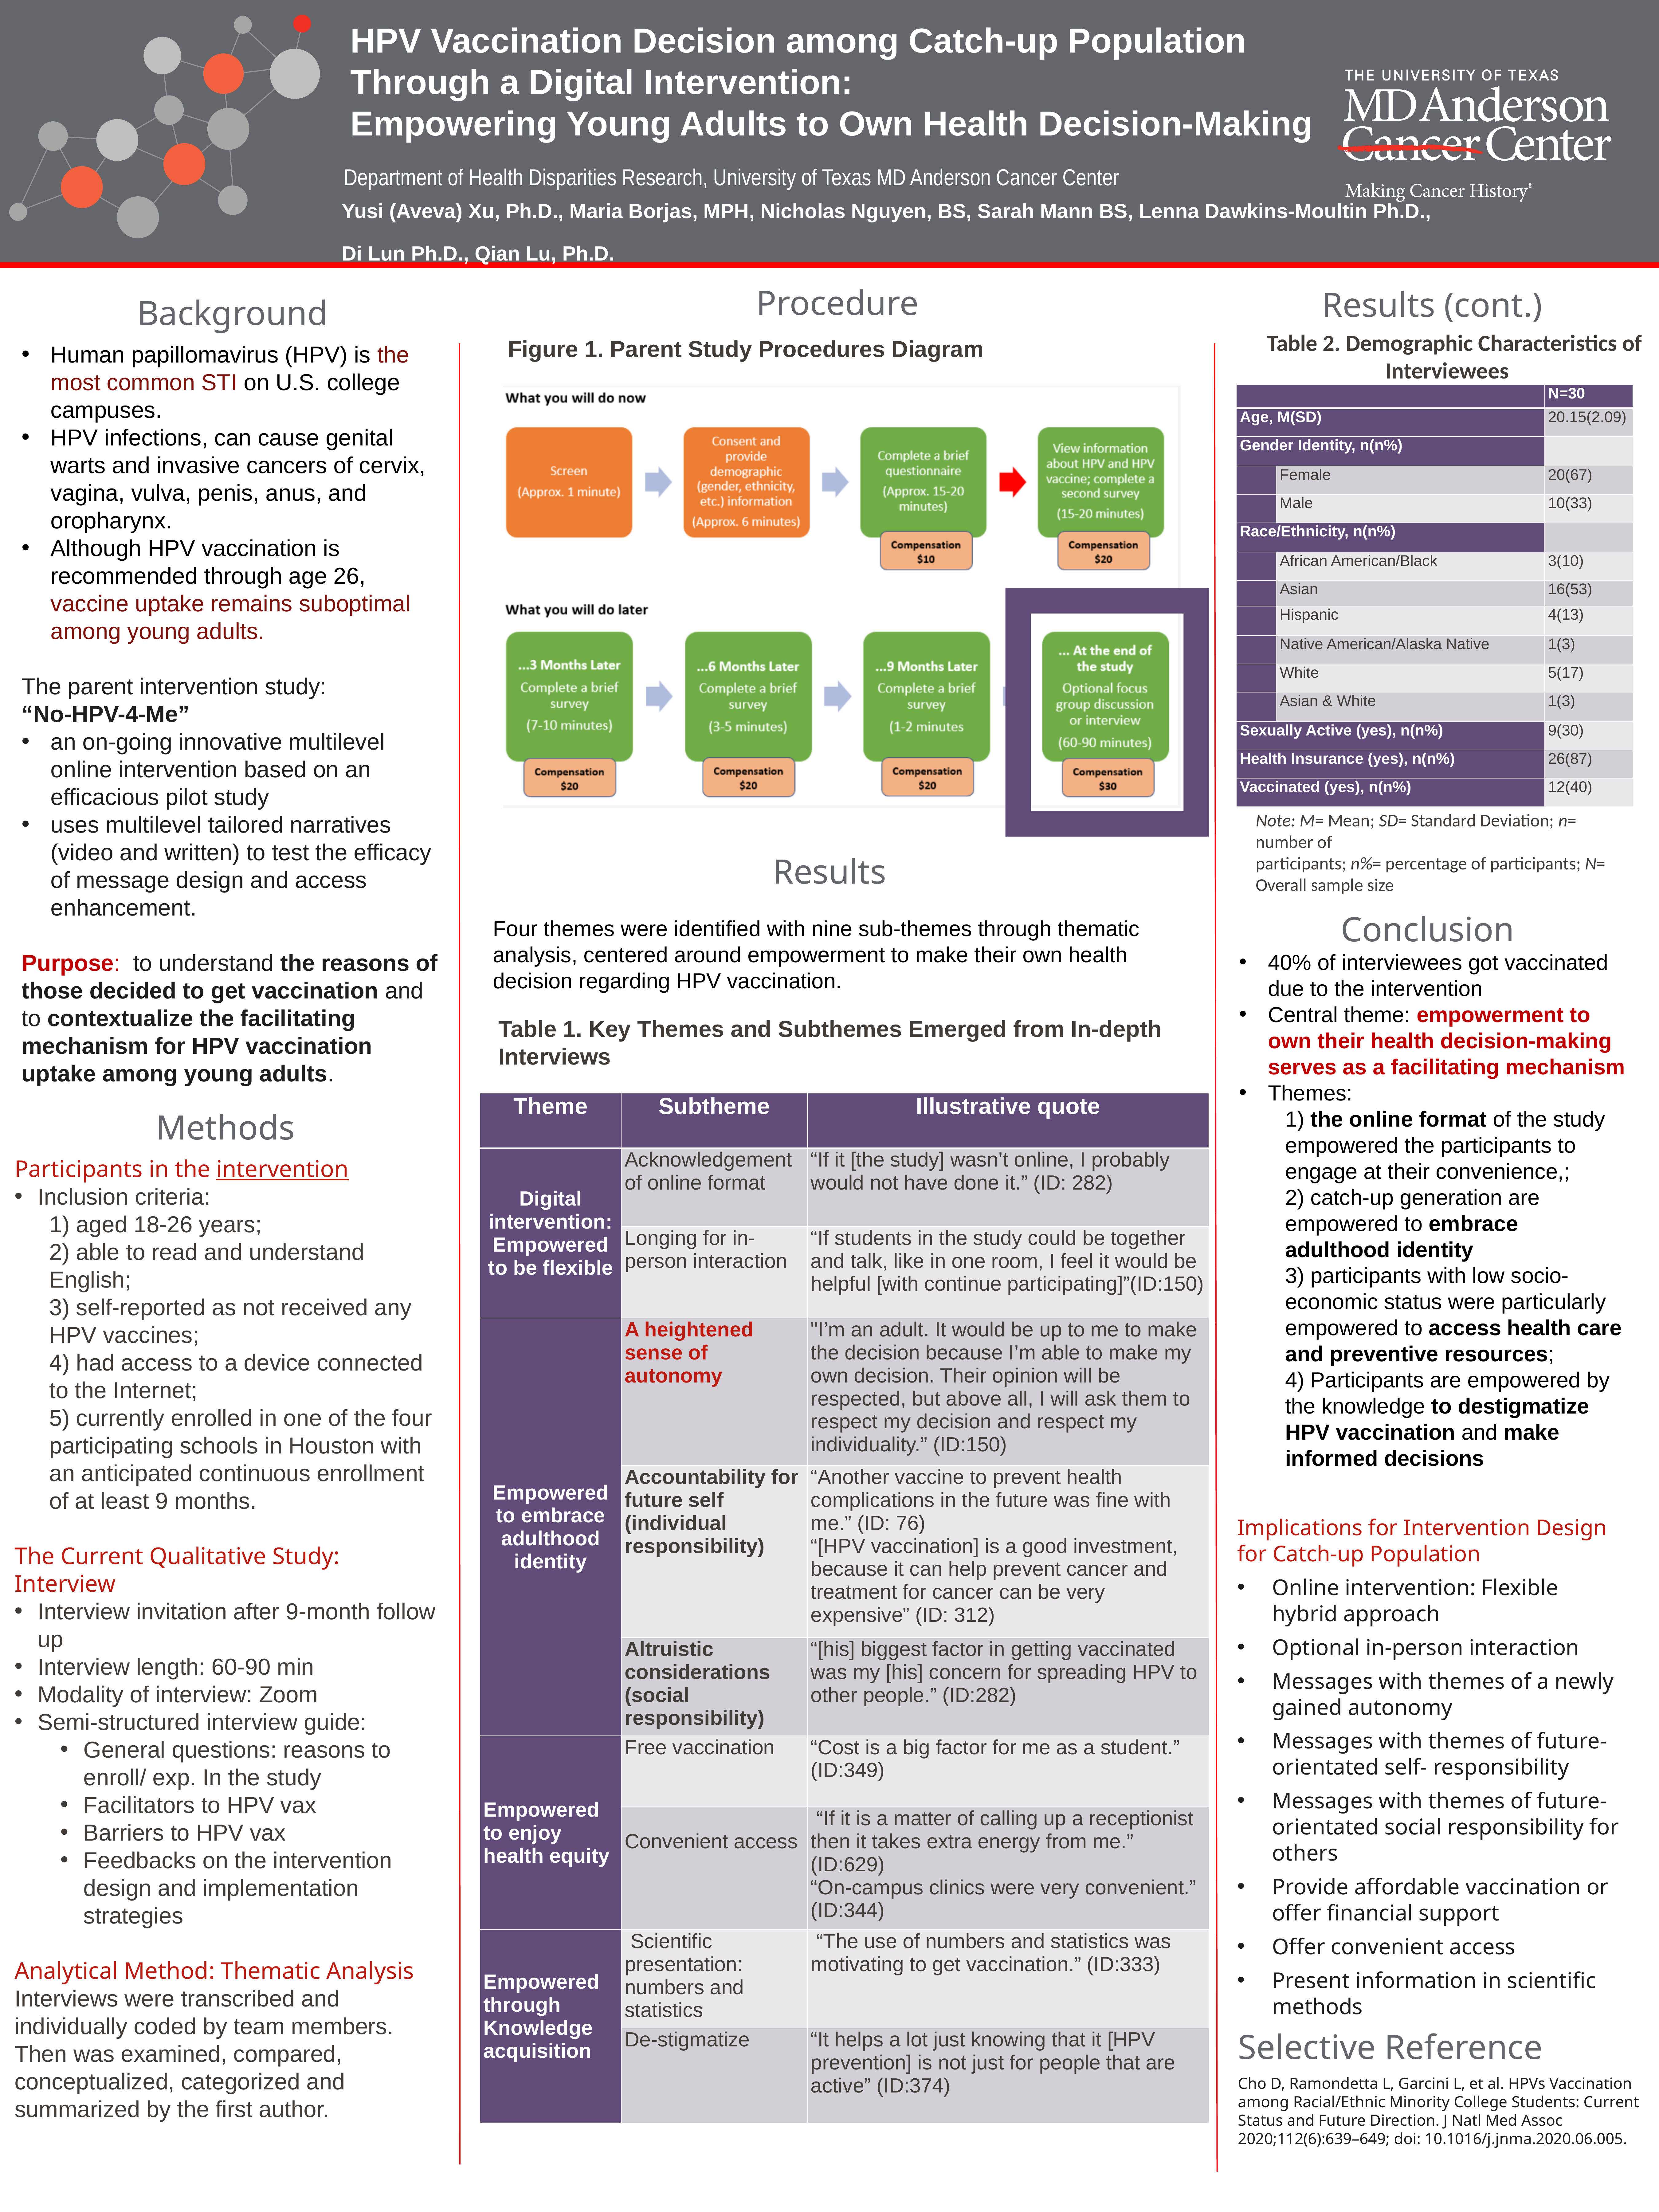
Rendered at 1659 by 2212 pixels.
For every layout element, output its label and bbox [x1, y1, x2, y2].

text_box [14, 0, 1659, 2188]
picture [503, 386, 1181, 808]
